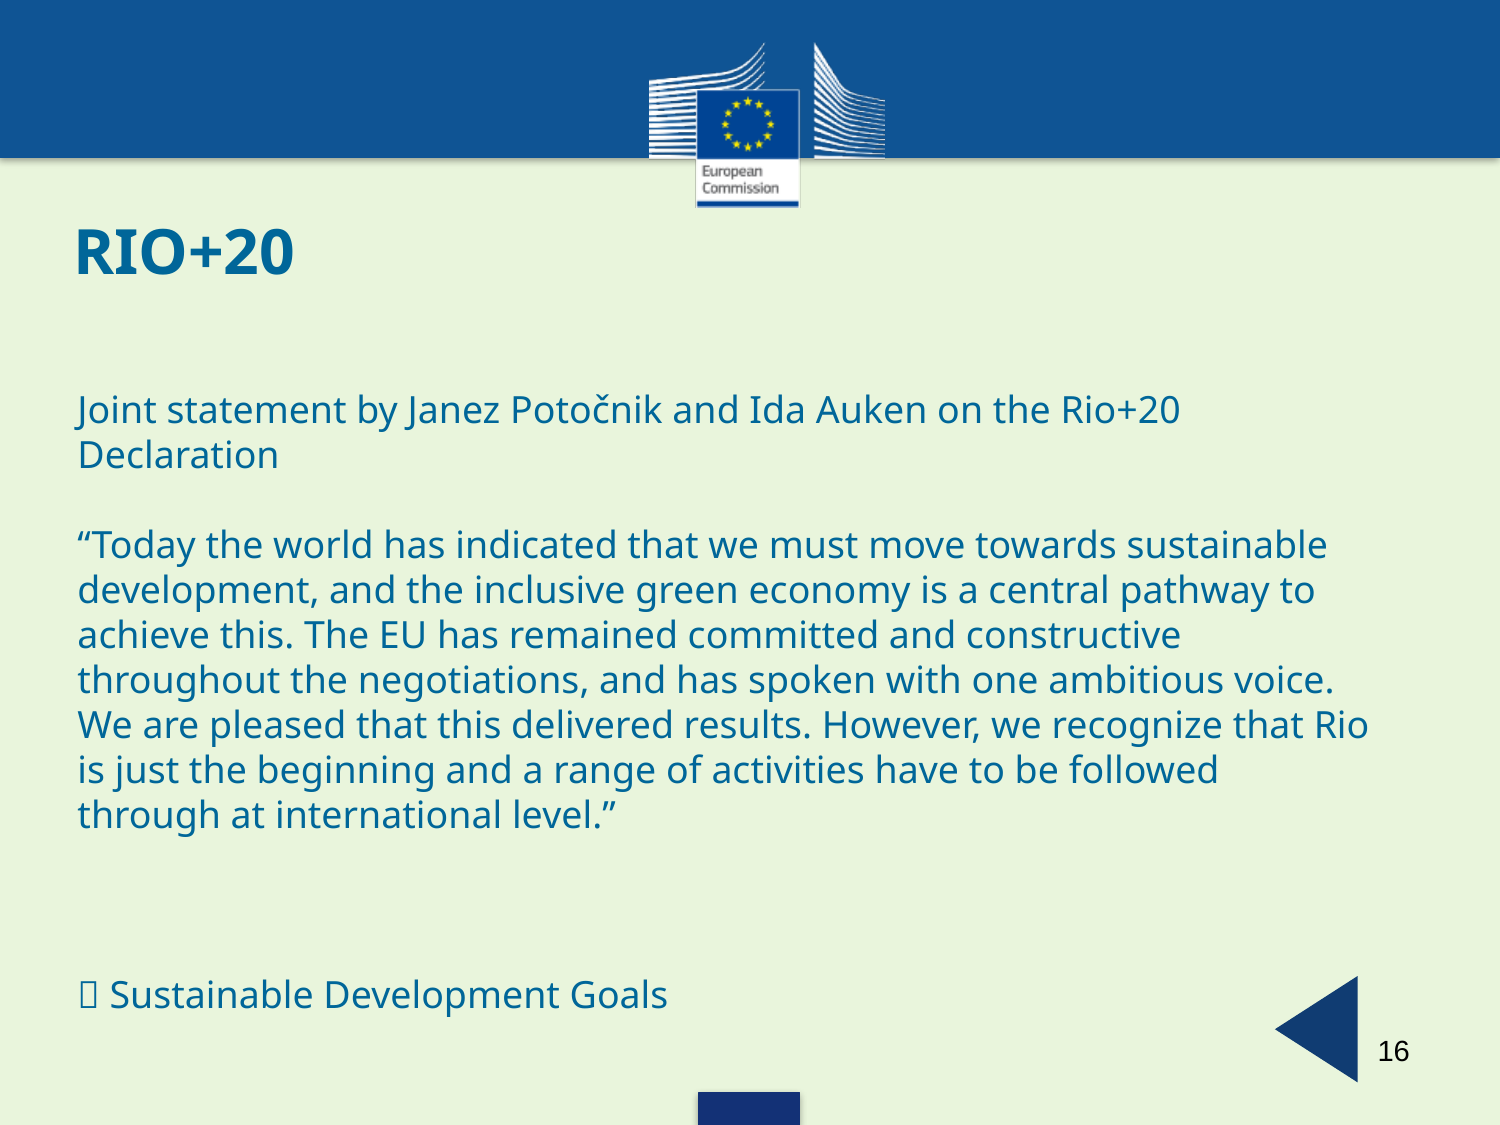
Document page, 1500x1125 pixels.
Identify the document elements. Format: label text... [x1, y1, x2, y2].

title Joint statement by Janez Potočnik and Ida Auken on the Rio+20 Declaration “Today the world has indicated that we must move towards sustainable development, and the inclusive green economy is a central pathway to achieve this. The EU has remained committed and constructive throughout the negotiations, and has spoken with one ambitious voice. We are pleased that this delivered results. However, we recognize that Rio is just the beginning and a range of activities have to be followed through at international level.”  Sustainable Development Goals [62, 378, 1388, 1024]
text_box [1274, 976, 1358, 1083]
text_box RIO+20 [0, 204, 1025, 295]
picture [649, 42, 885, 204]
slide_number 16 [1074, 1024, 1426, 1103]
